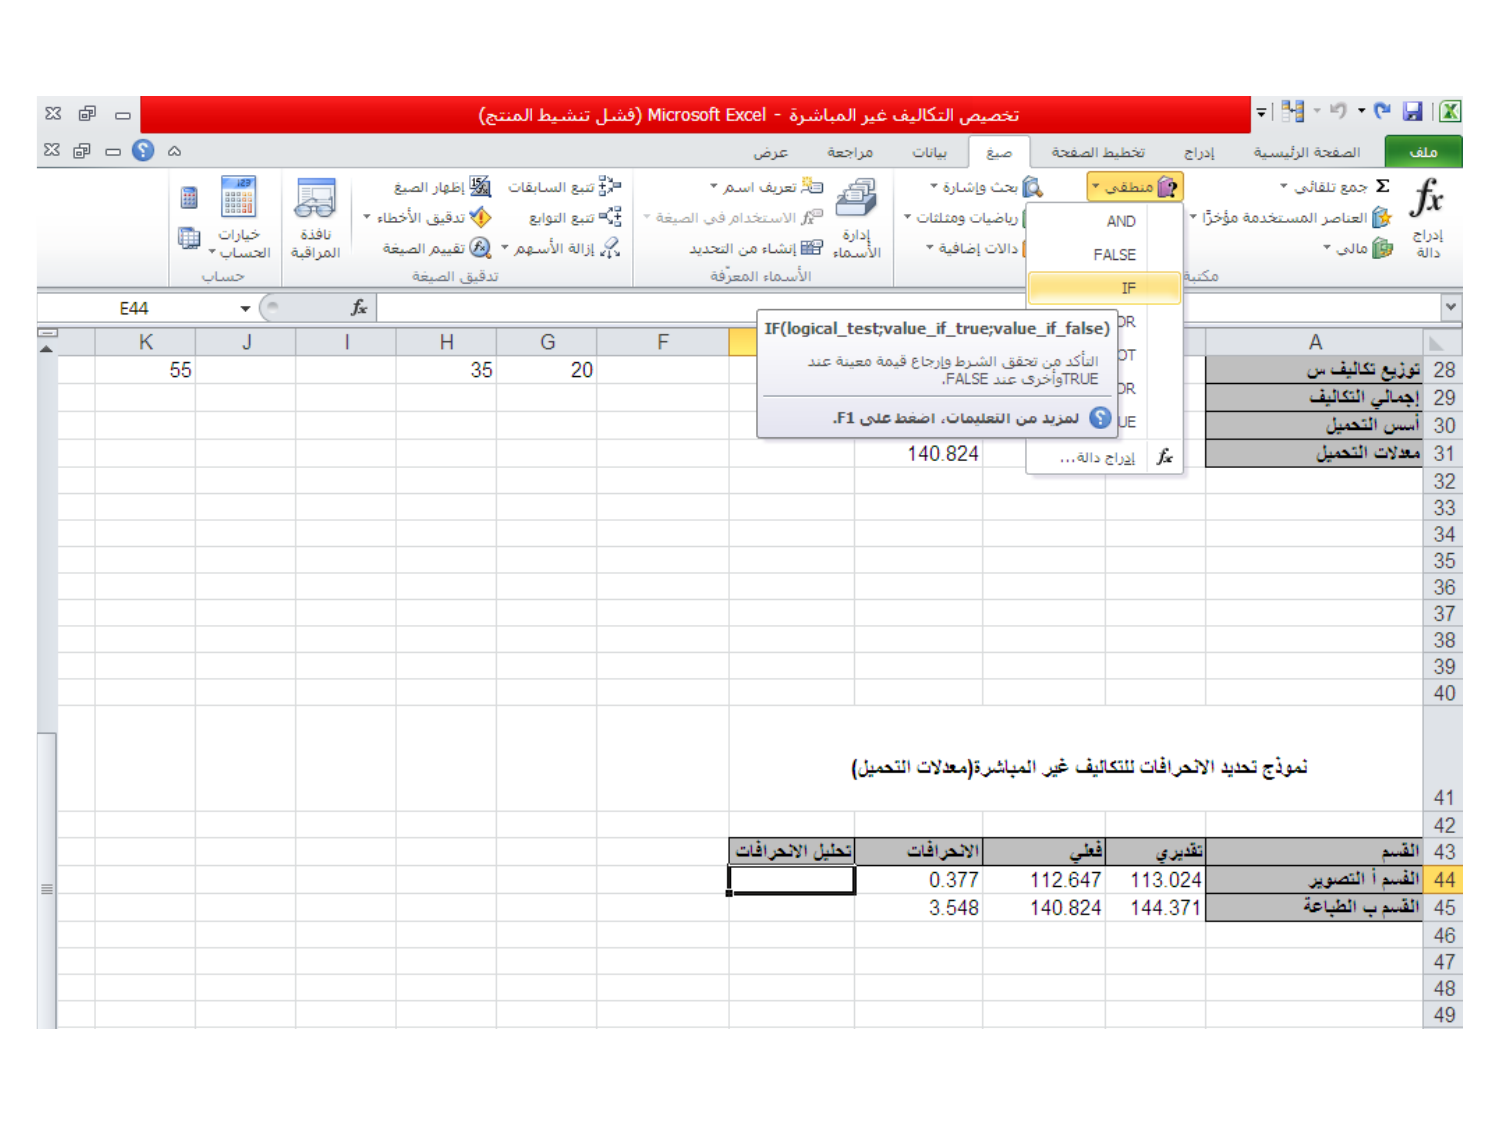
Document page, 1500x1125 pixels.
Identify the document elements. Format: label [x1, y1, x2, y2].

picture [36, 96, 1464, 1029]
